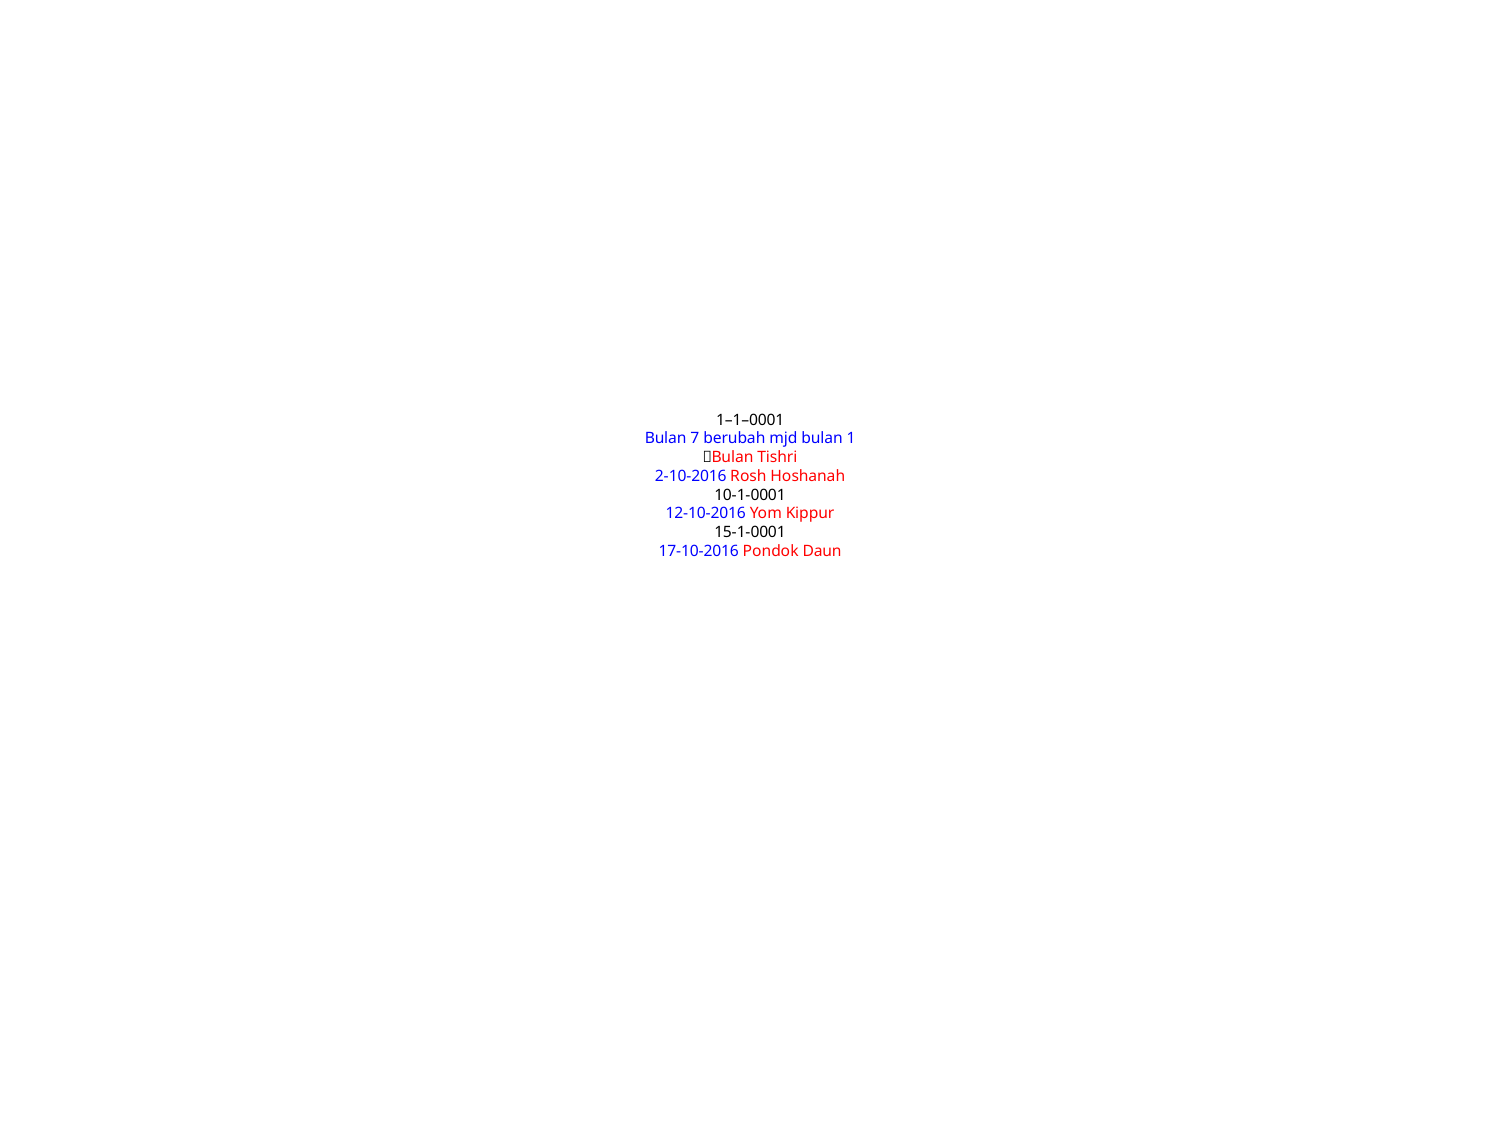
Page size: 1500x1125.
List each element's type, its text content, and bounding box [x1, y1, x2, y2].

title 1–1–0001 Bulan 7 berubah mjd bulan 1 Bulan Tishri 2-10-2016 Rosh Hoshanah 10-1-0001 12-10-2016 Yom Kippur 15-1-0001 17-10-2016 Pondok Daun [75, 399, 1425, 588]
